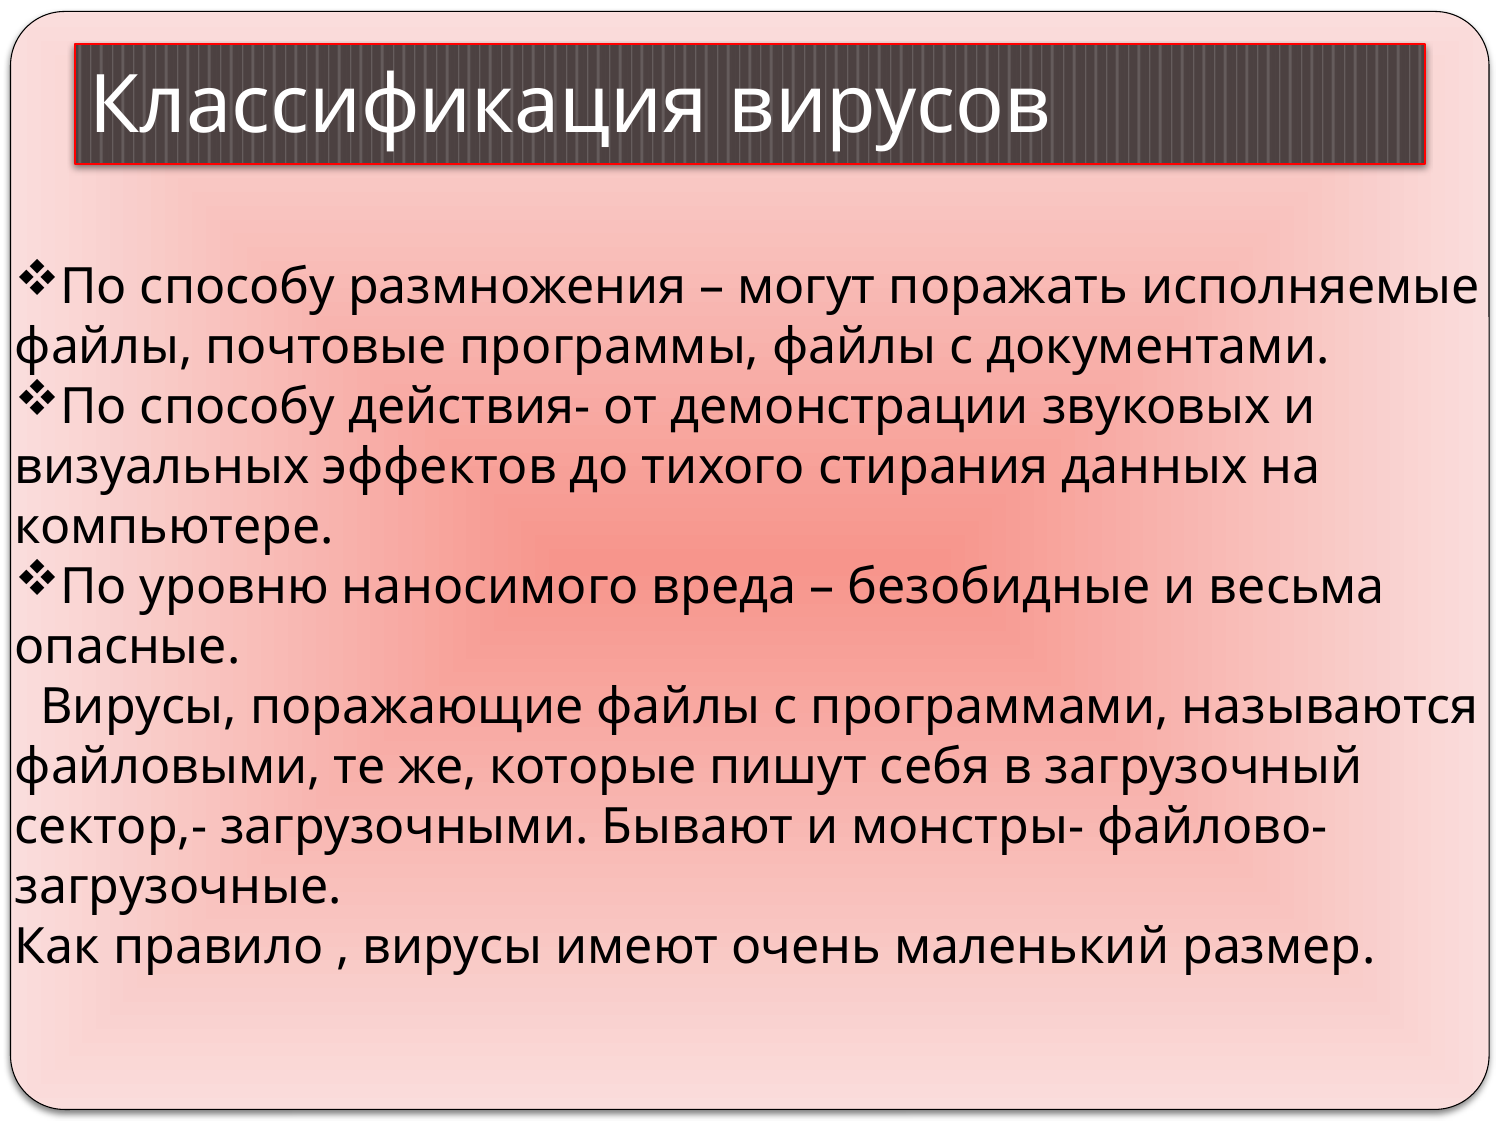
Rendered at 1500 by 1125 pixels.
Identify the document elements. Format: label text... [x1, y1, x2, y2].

text_box По способу размножения – могут поражать исполняемые файлы, почтовые программы, файлы с документами. По способу действия- от демонстрации звуковых и визуальных эффектов до тихого стирания данных на компьютере. По уровню наносимого вреда – безобидные и весьма опасные. Вирусы, поражающие файлы с программами, называются файловыми, те же, которые пишут себя в загрузочный сектор,- загрузочными. Бывают и монстры- файлово- загрузочные. Как правило , вирусы имеют очень маленький размер. [0, 246, 1500, 981]
title Классификация вирусов [74, 43, 1426, 165]
